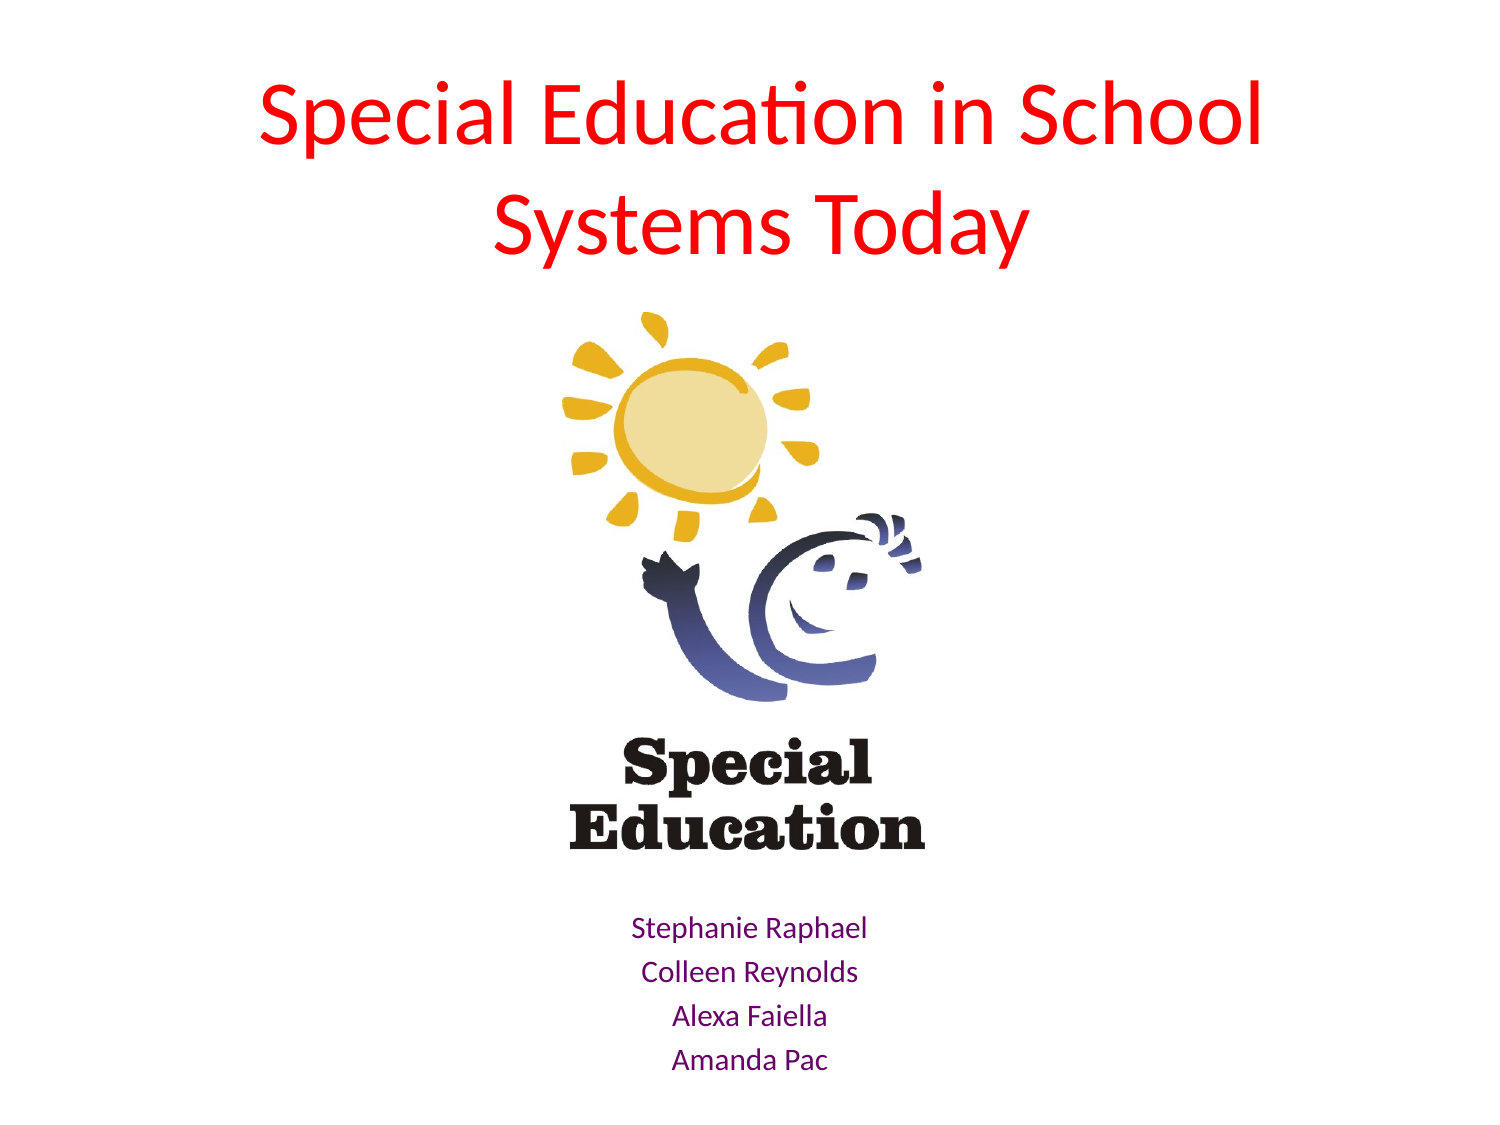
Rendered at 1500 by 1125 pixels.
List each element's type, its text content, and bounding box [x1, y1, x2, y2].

title Special Education in School Systems Today [99, 37, 1425, 288]
picture [562, 312, 926, 850]
subtitle Stephanie Raphael Colleen Reynolds Alexa Faiella Amanda Pac [275, 900, 1225, 1088]
